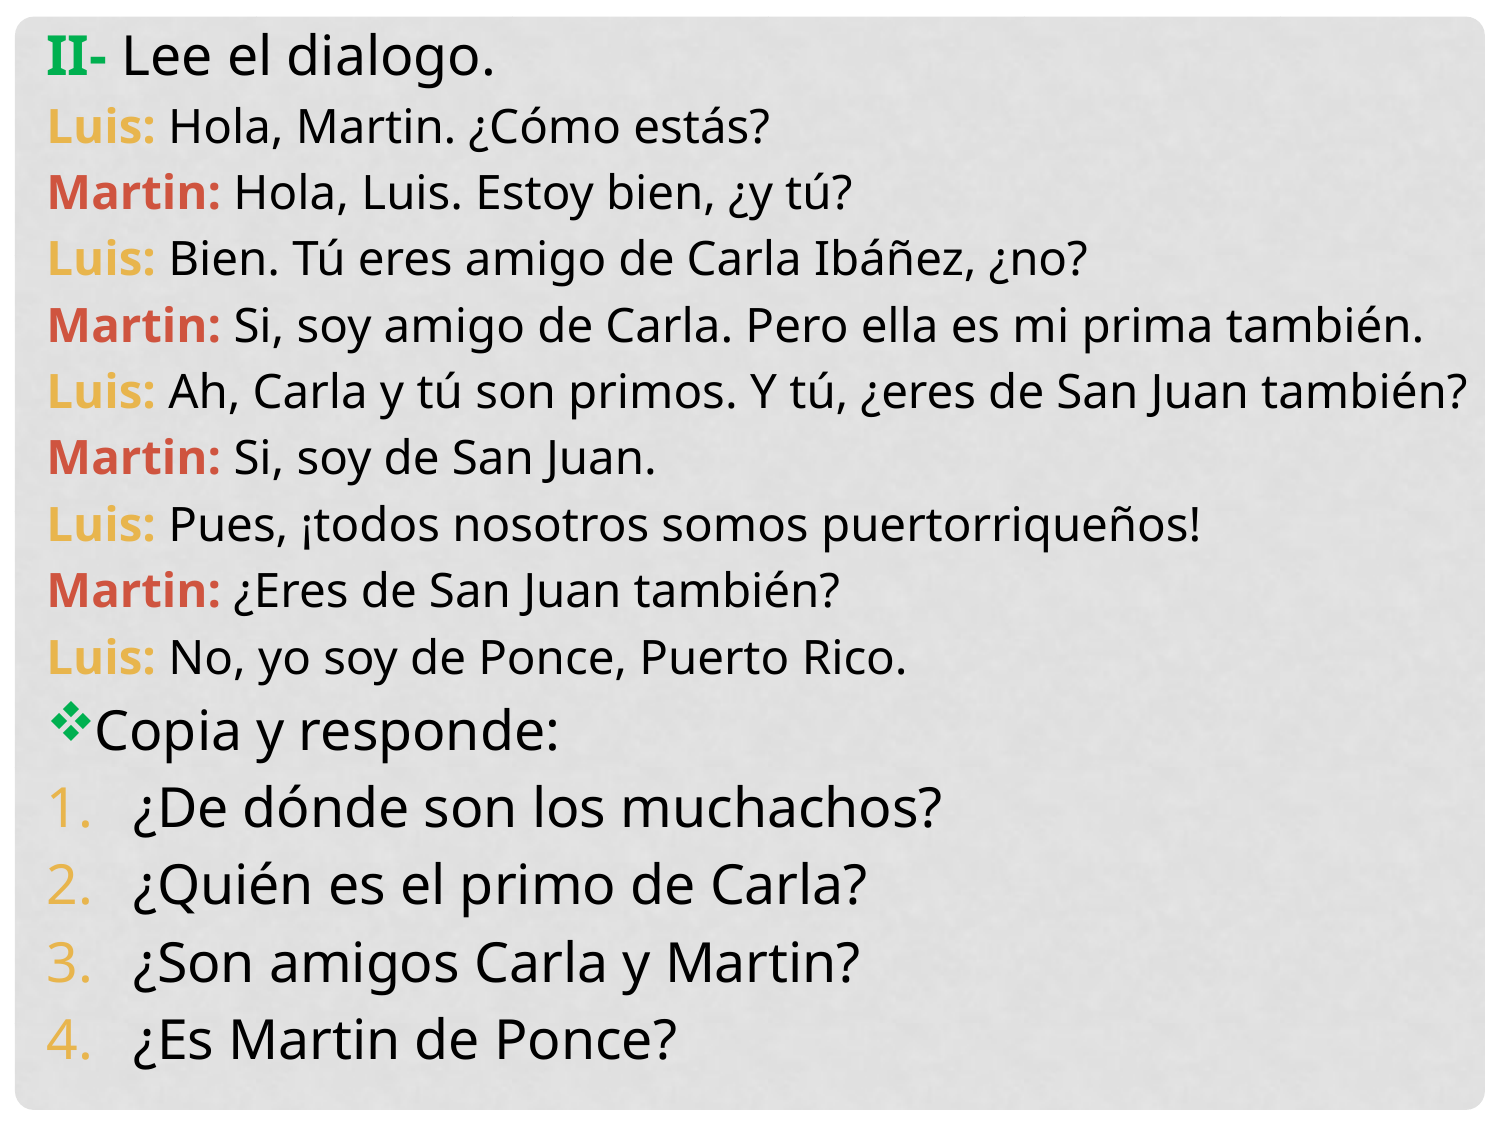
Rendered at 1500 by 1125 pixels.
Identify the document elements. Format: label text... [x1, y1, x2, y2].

text_box II- Lee el dialogo. Luis: Hola, Martin. ¿Cómo estás? Martin: Hola, Luis. Estoy bien, ¿y tú? Luis: Bien. Tú eres amigo de Carla Ibáñez, ¿no? Martin: Si, soy amigo de Carla. Pero ella es mi prima también. Luis: Ah, Carla y tú son primos. Y tú, ¿eres de San Juan también? Martin: Si, soy de San Juan. Luis: Pues, ¡todos nosotros somos puertorriqueños! Martin: ¿Eres de San Juan también? Luis: No, yo soy de Ponce, Puerto Rico. Copia y responde: ¿De dónde son los muchachos? ¿Quién es el primo de Carla? ¿Son amigos Carla y Martin? ¿Es Martin de Ponce? [12, 12, 1488, 1125]
